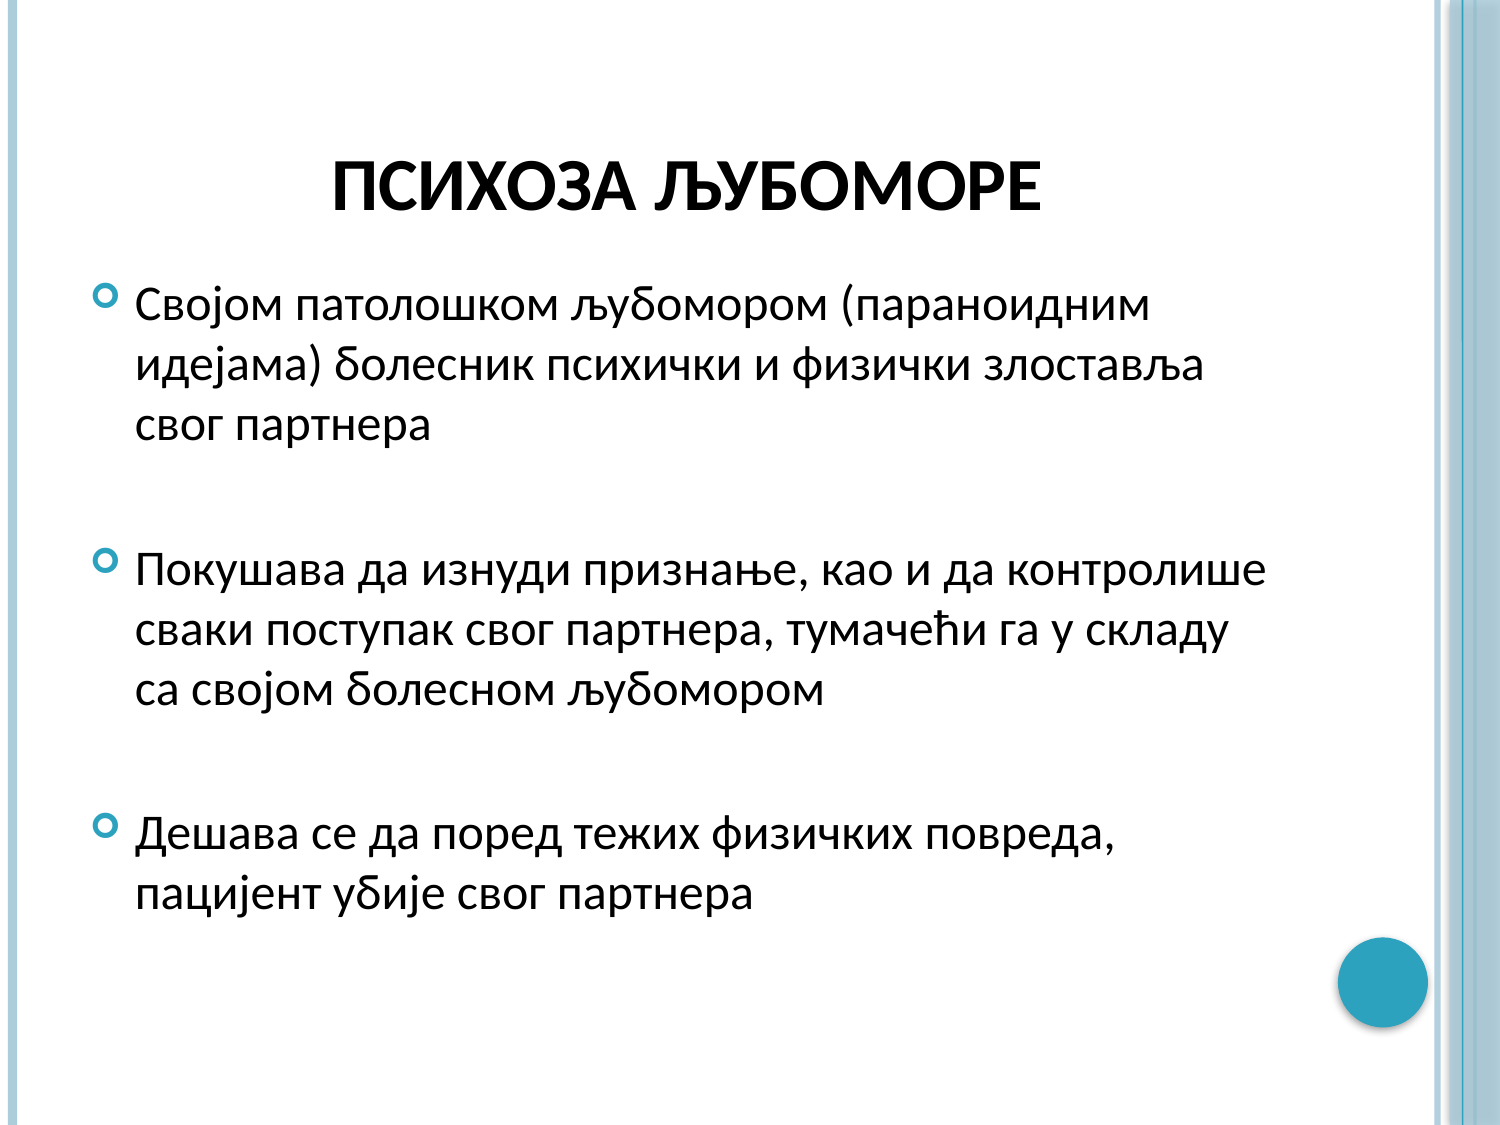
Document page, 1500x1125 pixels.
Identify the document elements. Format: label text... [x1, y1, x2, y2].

title Психоза љубоморе [75, 45, 1300, 233]
list Својом патолошком љубомором (параноидним идејама) болесник психички и физички злоставља свог партнера Покушава да изнуди признање, као и да контролише сваки поступак свог партнера, тумачећи га у складу са својом болесном љубомором Дешава се да поред тежих физичких повреда, пацијент убије свог партнера [75, 262, 1300, 1062]
